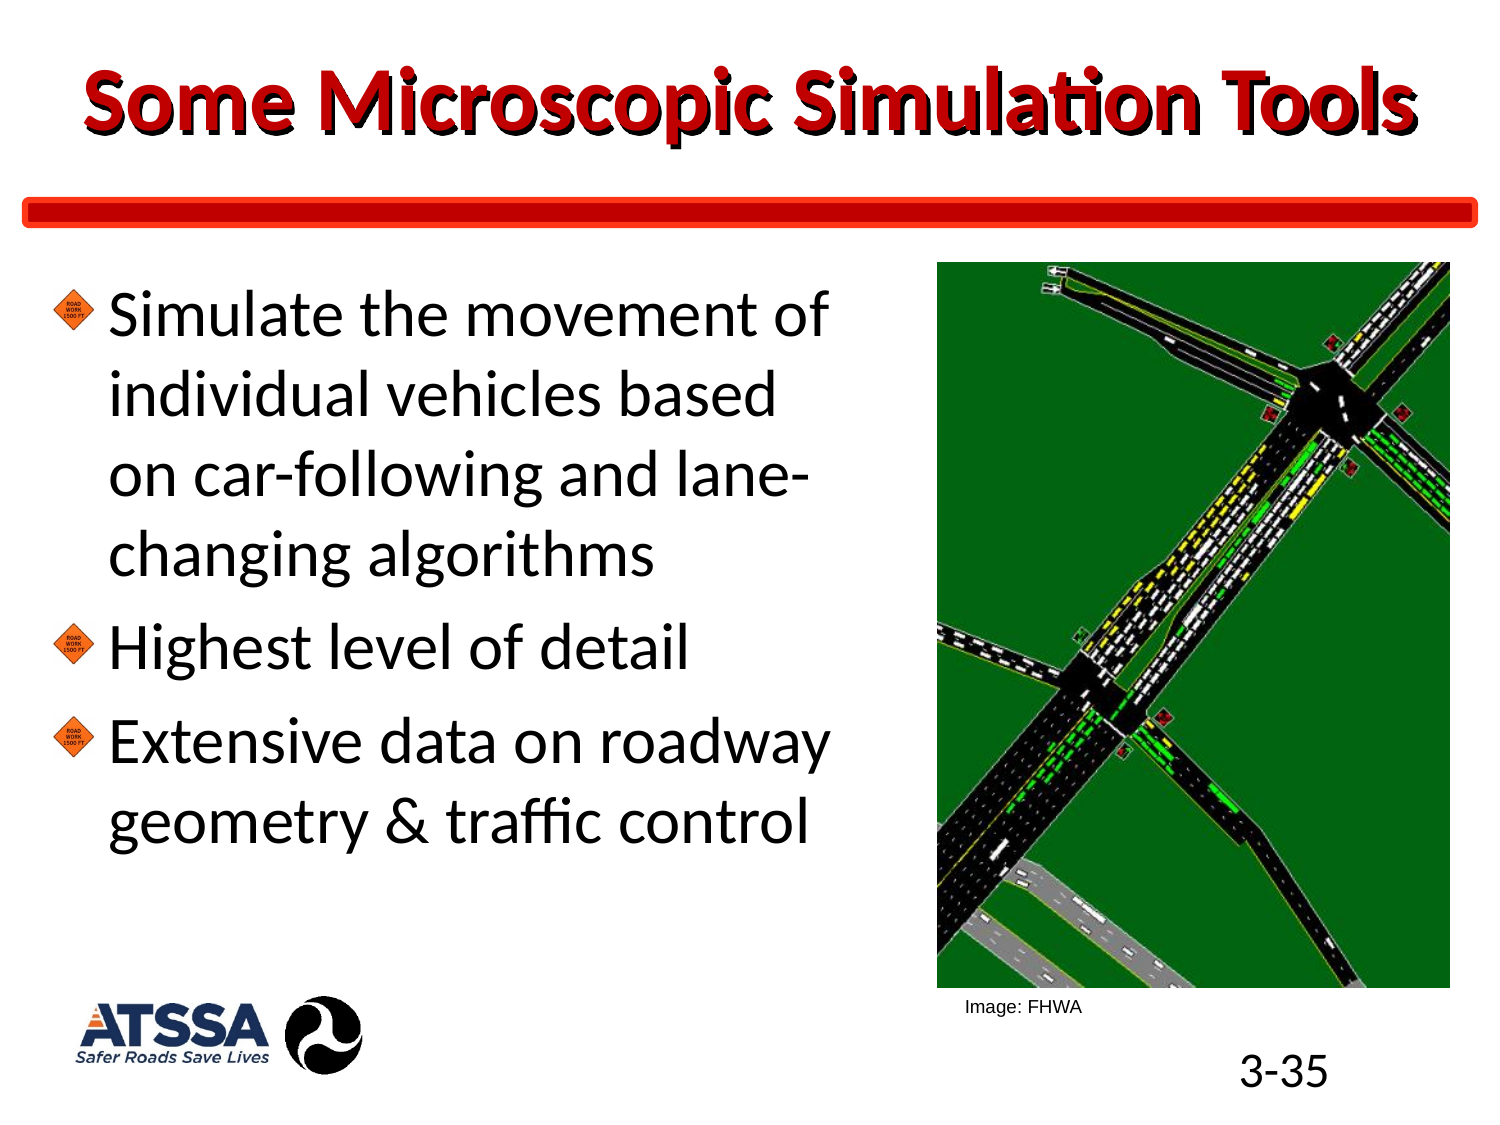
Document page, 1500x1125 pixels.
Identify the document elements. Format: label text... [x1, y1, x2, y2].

picture [52, 715, 95, 758]
title Some Microscopic Simulation Tools [0, 0, 1500, 188]
picture [937, 262, 1450, 988]
picture [52, 622, 95, 665]
picture [52, 288, 95, 331]
list Simulate the movement of individual vehicles based on car-following and lane-changing algorithms Highest level of detail Extensive data on roadway geometry & traffic control [37, 262, 863, 976]
picture [276, 989, 370, 1077]
text_box Image: FHWA [950, 997, 1138, 1025]
picture [75, 1003, 269, 1063]
